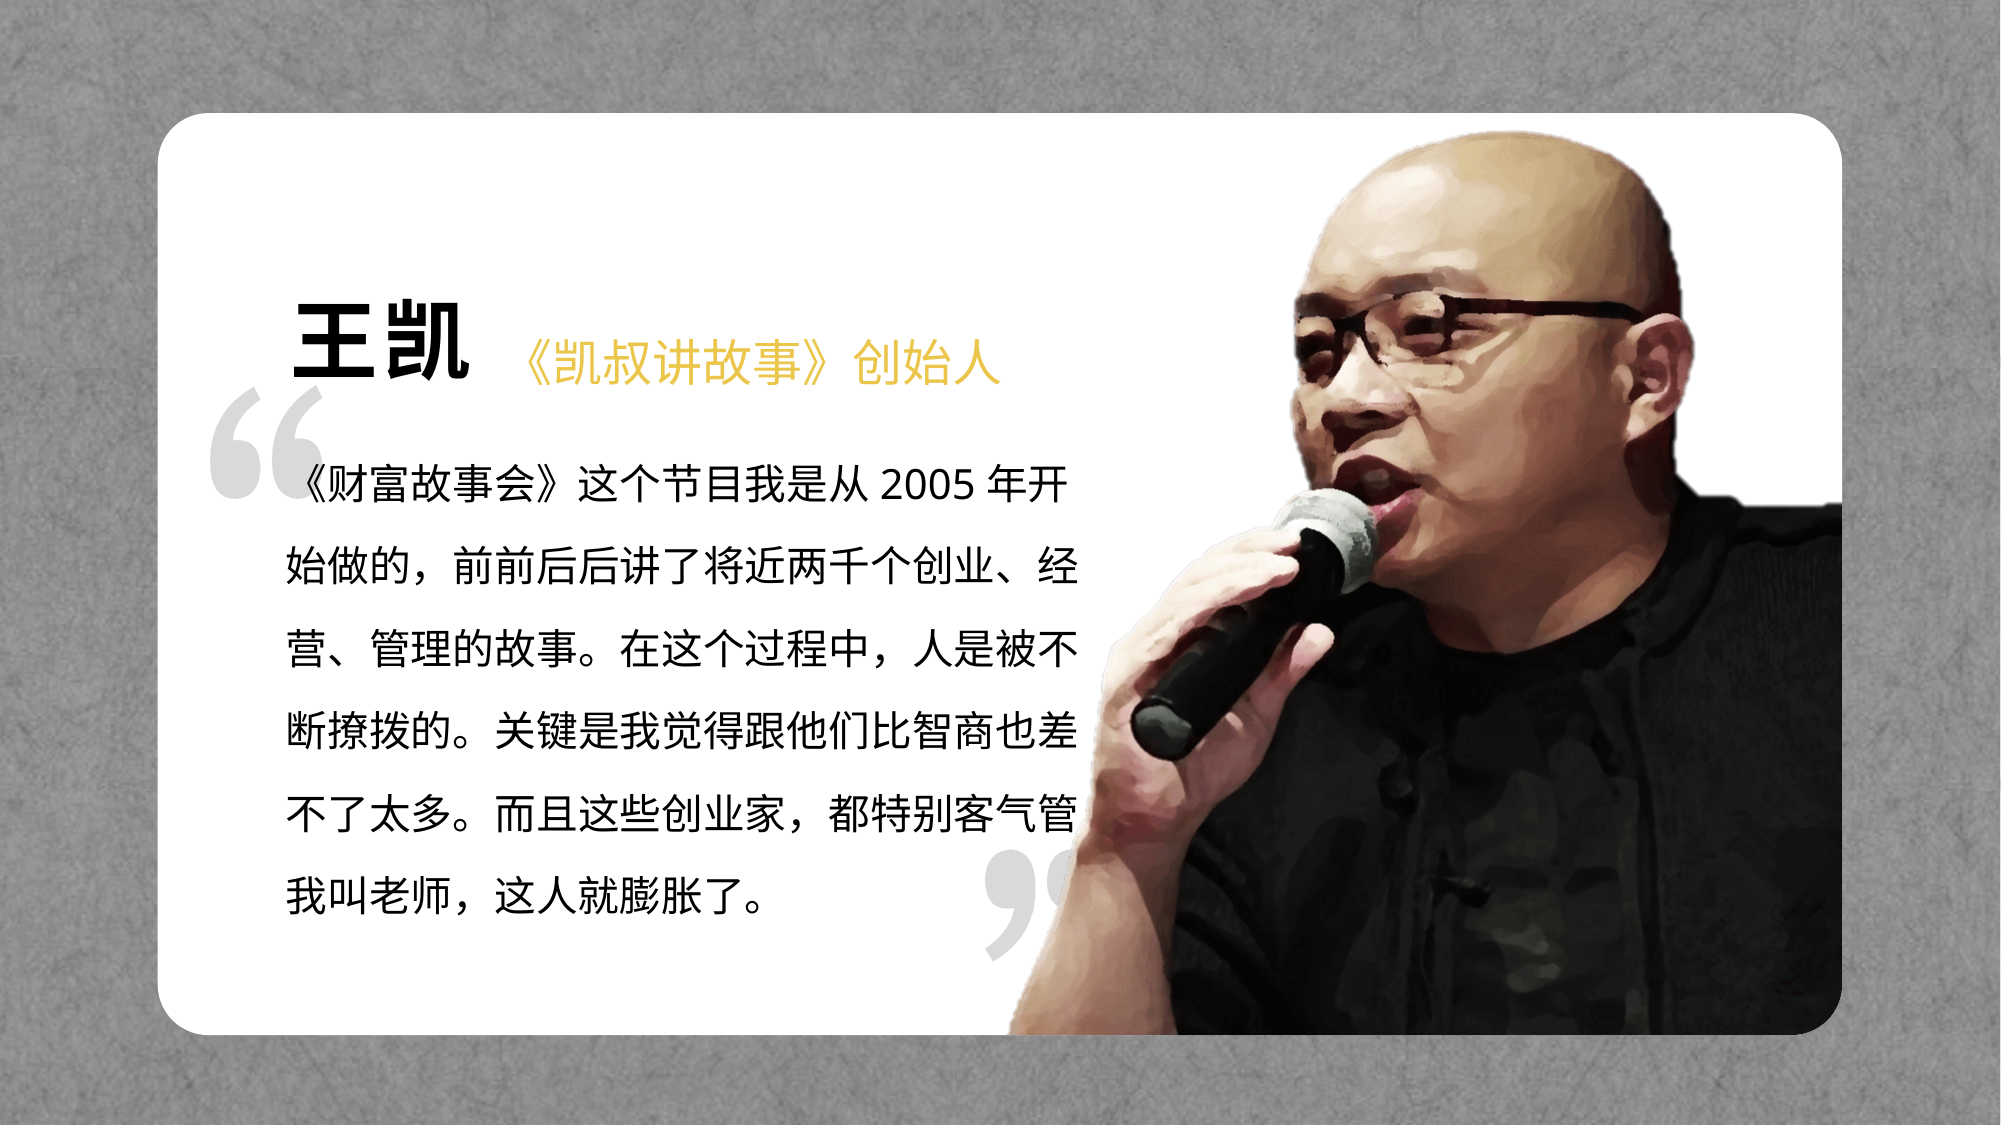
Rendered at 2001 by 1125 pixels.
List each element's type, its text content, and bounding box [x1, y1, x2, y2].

text_box 《凯叔讲故事》创始人 [487, 324, 999, 400]
picture [0, 0, 2001, 1125]
text_box 王凯 [275, 278, 487, 399]
text_box 《财富故事会》这个节目我是从2005年开始做的，前前后后讲了将近两千个创业、经营、管理的故事。在这个过程中，人是被不断撩拨的。关键是我觉得跟他们比智商也差不了太多。而且这些创业家，都特别客气管我叫老师，这人就膨胀了。 [270, 417, 999, 928]
text_box [156, 112, 1801, 1037]
